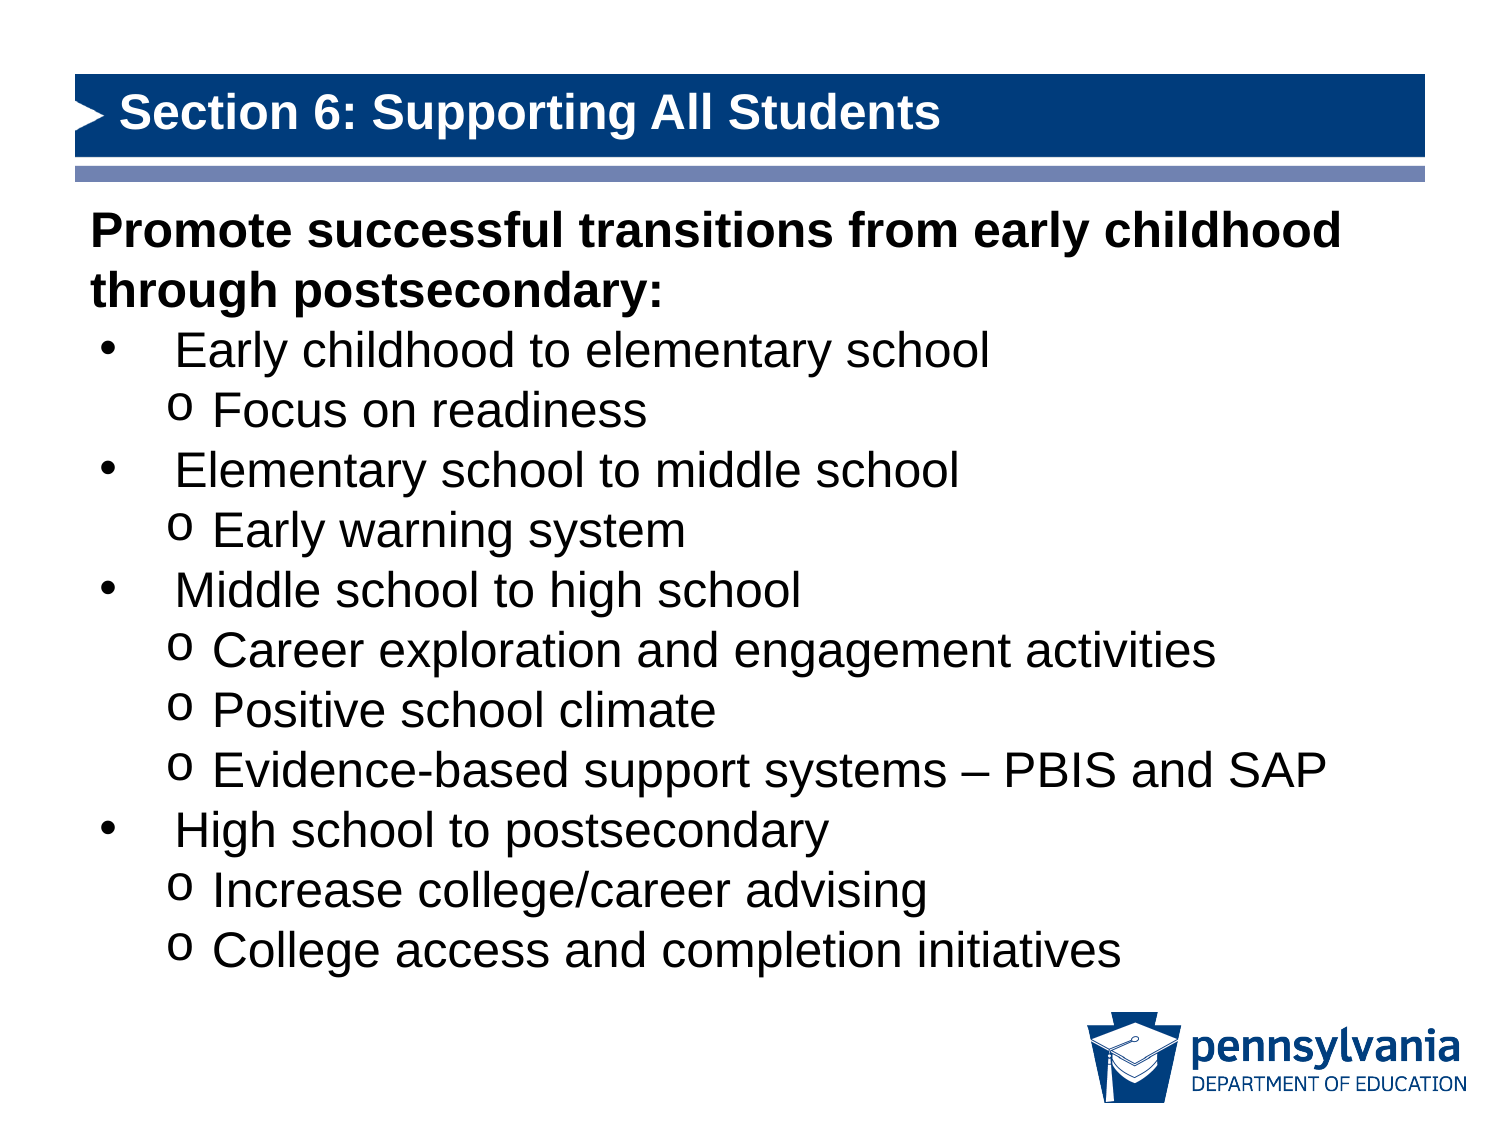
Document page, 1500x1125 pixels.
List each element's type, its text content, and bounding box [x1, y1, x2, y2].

picture [1087, 1012, 1466, 1103]
picture [74, 74, 1426, 182]
list Promote successful transitions from early childhood through postsecondary: Early childhood to elementary school Focus on readiness Elementary school to middle school Early warning system Middle school to high school Career exploration and engagement activities Positive school climate Evidence-based support systems – PBIS and SAP High school to postsecondary Increase college/career advising College access and completion initiatives [75, 189, 1425, 1032]
